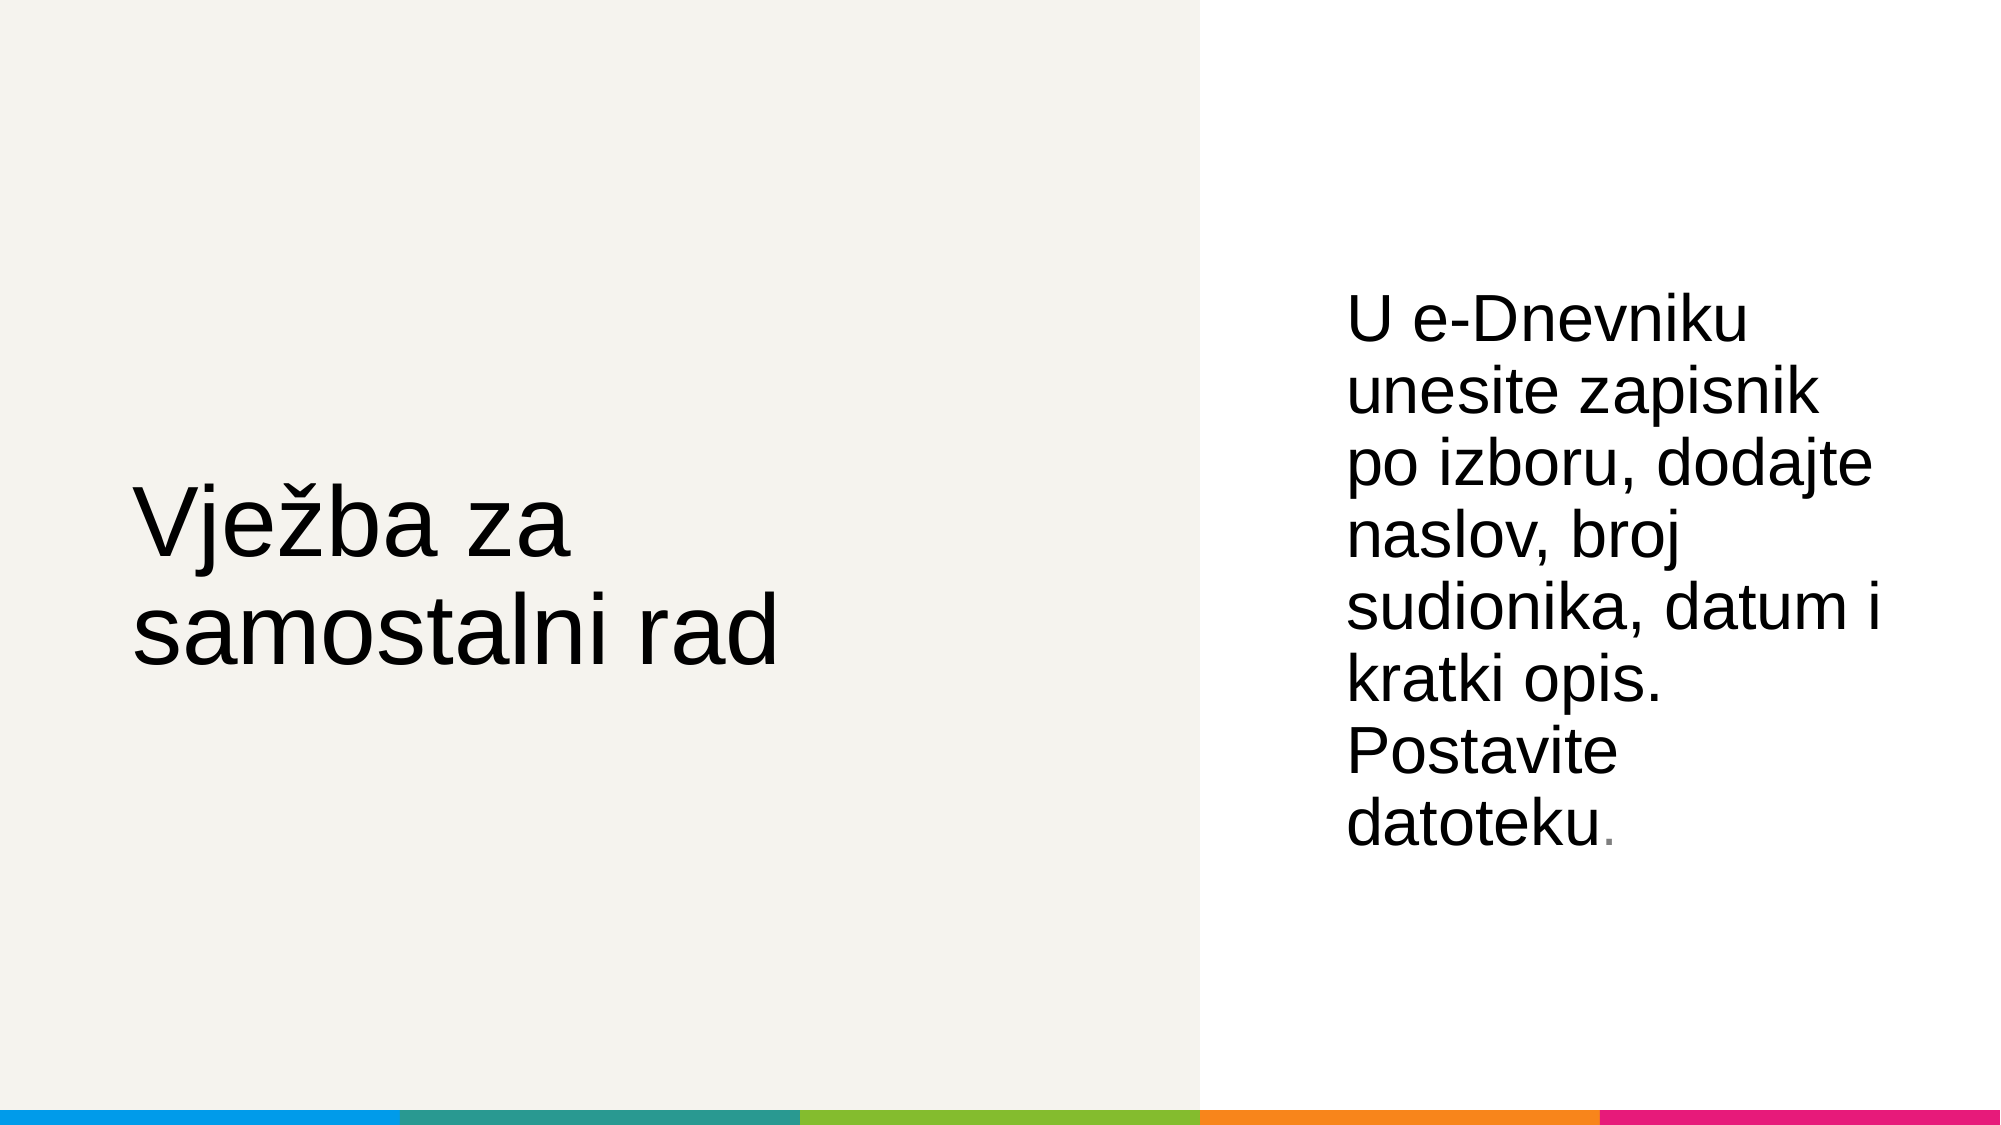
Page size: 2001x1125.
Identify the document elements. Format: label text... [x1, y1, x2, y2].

title Vježba za samostalni rad [117, 431, 870, 694]
list U e-Dnevniku unesite zapisnik po izboru, dodajte naslov, broj sudionika, datum i kratki opis. Postavite datoteku. [1256, 127, 1902, 1017]
